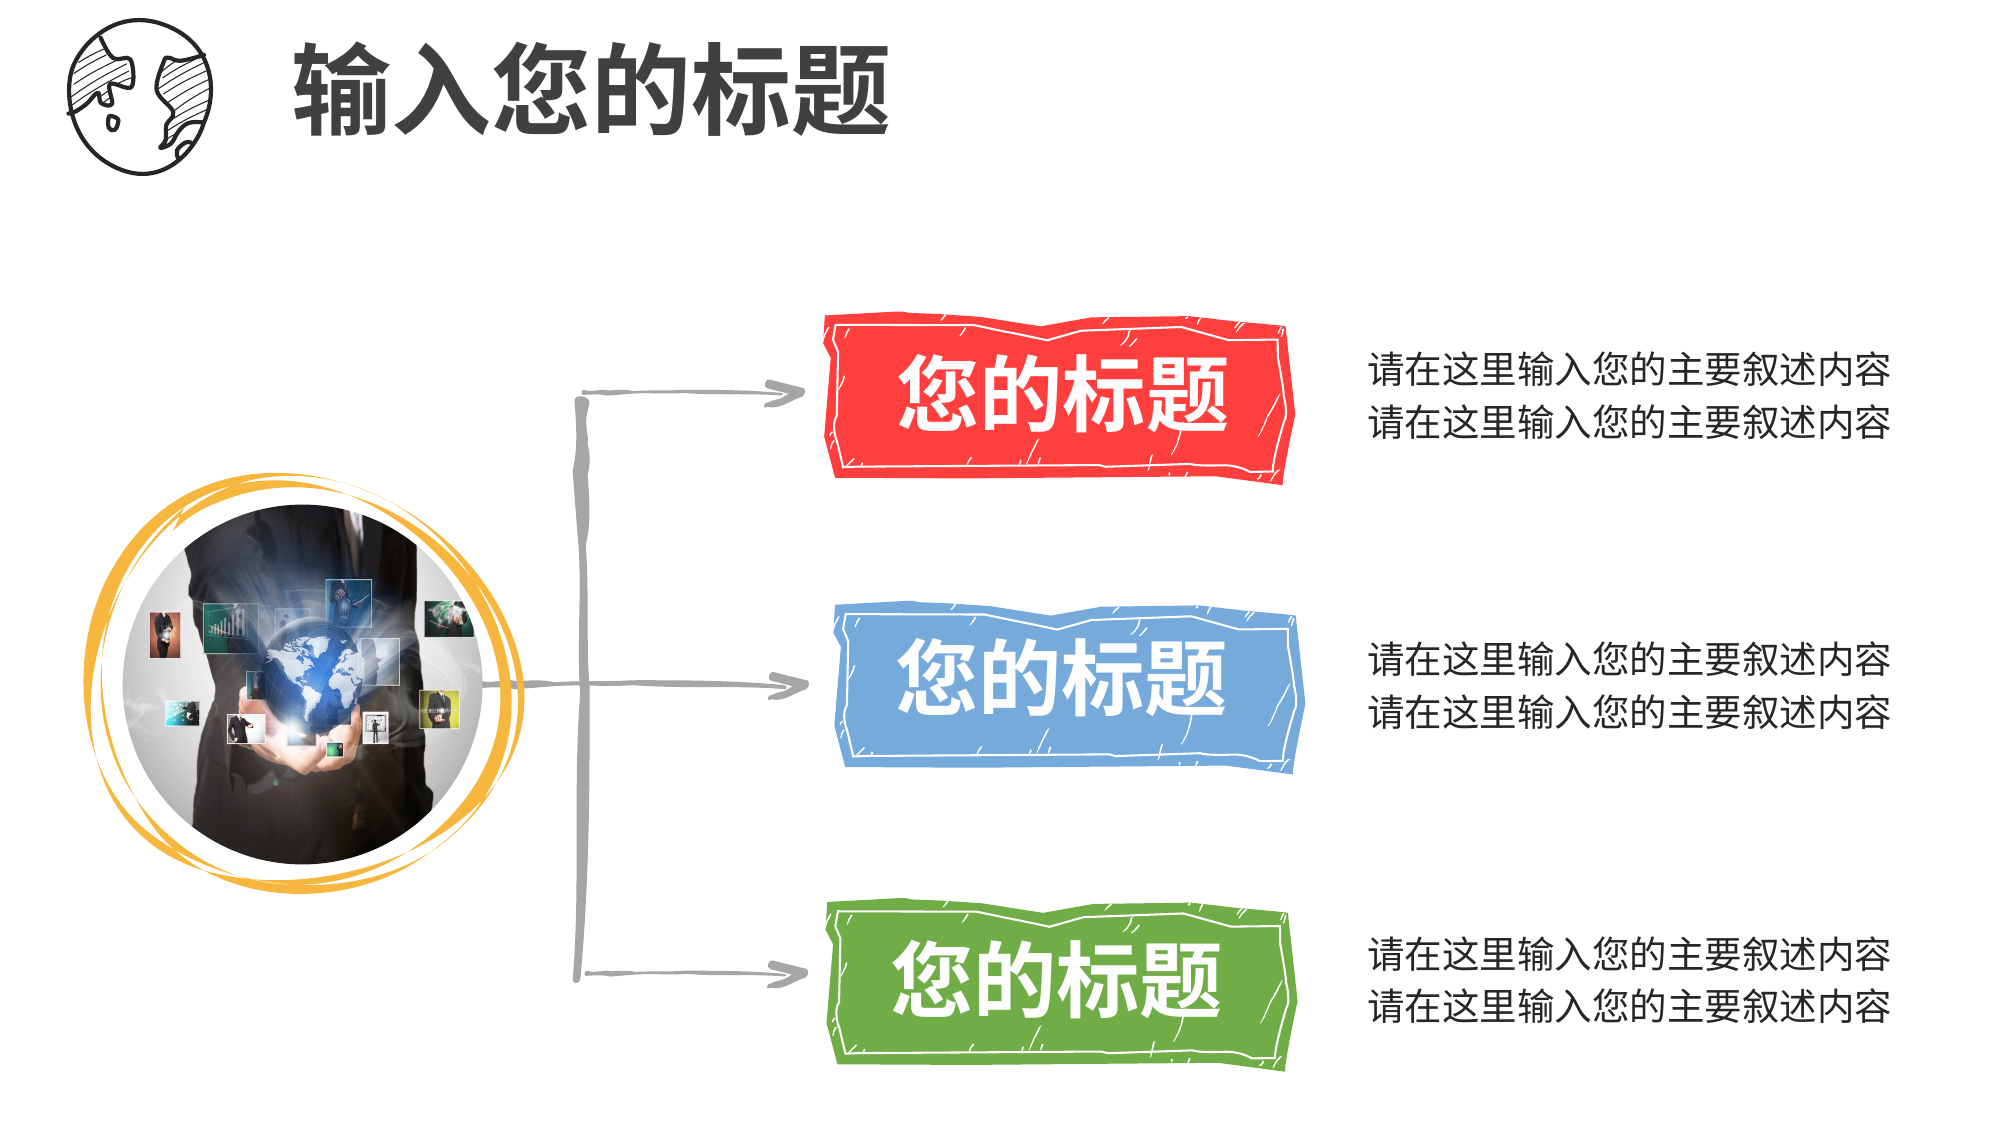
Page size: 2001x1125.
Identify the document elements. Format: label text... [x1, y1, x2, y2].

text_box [478, 368, 810, 1001]
text_box 输入您的标题 [276, 20, 907, 155]
text_box 请在这里输入您的主要叙述内容 请在这里输入您的主要叙述内容 [1352, 628, 1931, 742]
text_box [65, 20, 215, 172]
text_box 请在这里输入您的主要叙述内容 请在这里输入您的主要叙述内容 [1352, 923, 1931, 1036]
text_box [13, 377, 622, 916]
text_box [824, 898, 1298, 1072]
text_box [822, 311, 1296, 486]
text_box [832, 600, 1306, 775]
text_box 请在这里输入您的主要叙述内容 请在这里输入您的主要叙述内容 [1352, 338, 1931, 451]
